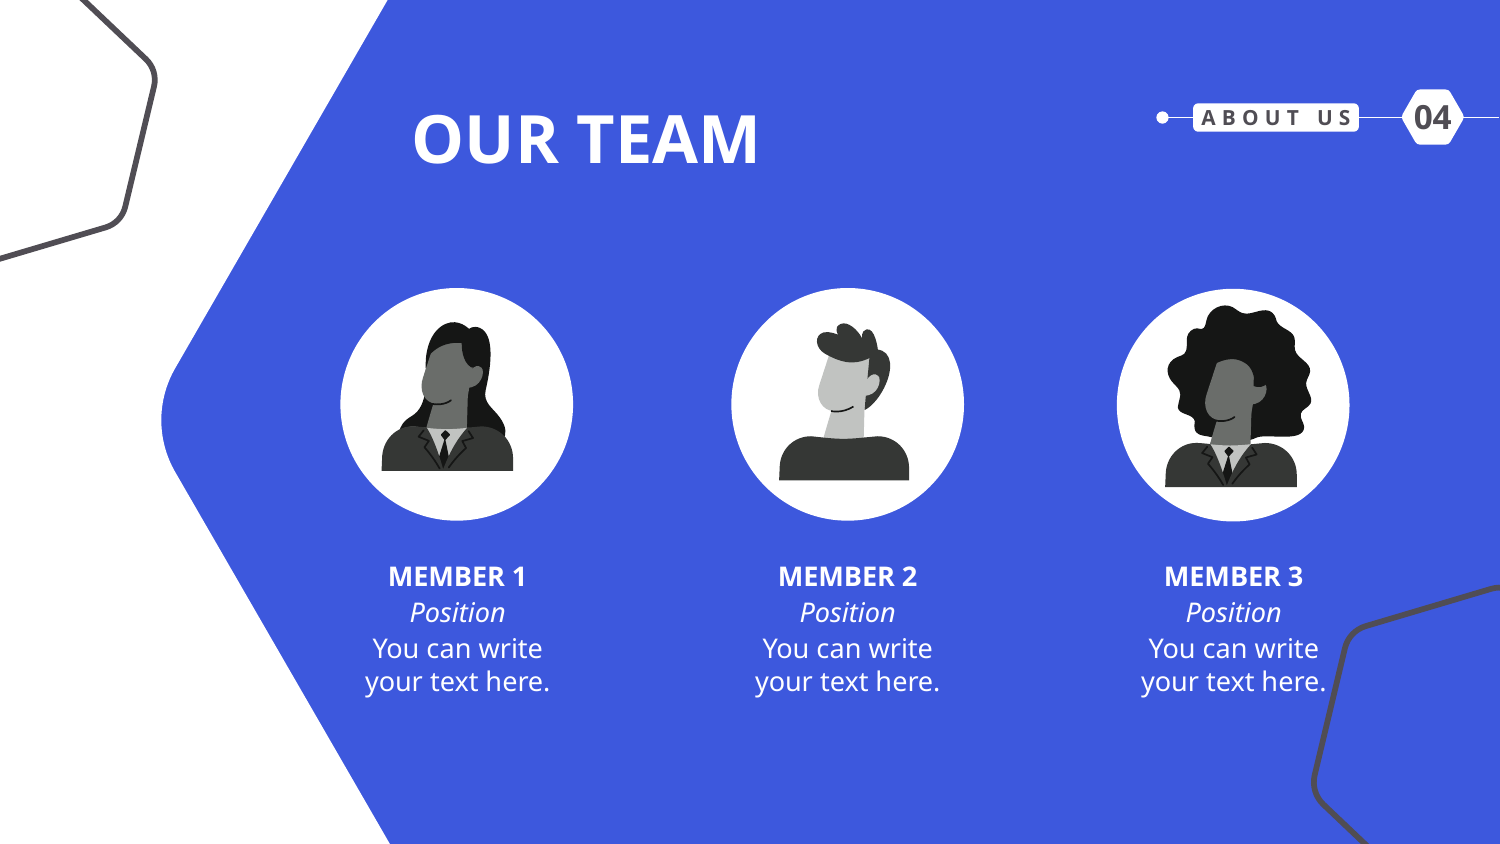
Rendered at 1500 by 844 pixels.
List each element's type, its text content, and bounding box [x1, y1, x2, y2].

text_box [1173, 286, 1294, 303]
text_box [729, 285, 967, 523]
text_box [1406, 126, 1454, 145]
text_box [1413, 89, 1453, 96]
text_box [1454, 98, 1464, 116]
text_box [1191, 101, 1361, 116]
text_box ABOUT US [1197, 126, 1355, 130]
text_box 04 [1412, 96, 1454, 116]
text_box Position [799, 595, 896, 628]
text_box Position [409, 595, 506, 628]
text_box [338, 285, 576, 523]
text_box OUR TEAM [411, 96, 763, 177]
text_box [1114, 312, 1352, 524]
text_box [1164, 305, 1312, 488]
text_box [1454, 126, 1460, 136]
text_box [1191, 126, 1361, 134]
text_box [0, 0, 155, 259]
text_box [1313, 587, 1500, 844]
text_box [0, 0, 393, 844]
text_box Position [1185, 595, 1282, 628]
text_box MEMBER 3 [1163, 559, 1304, 593]
text_box [1402, 97, 1412, 116]
text_box 04 [1412, 126, 1454, 137]
text_box You can write your text here. [738, 631, 957, 697]
text_box ABOUT US [1197, 104, 1355, 116]
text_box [381, 321, 514, 472]
text_box You can write your text here. [348, 631, 567, 697]
text_box MEMBER 2 [777, 559, 918, 593]
text_box You can write your text here. [1124, 631, 1343, 697]
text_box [778, 323, 910, 481]
text_box MEMBER 1 [387, 559, 528, 593]
